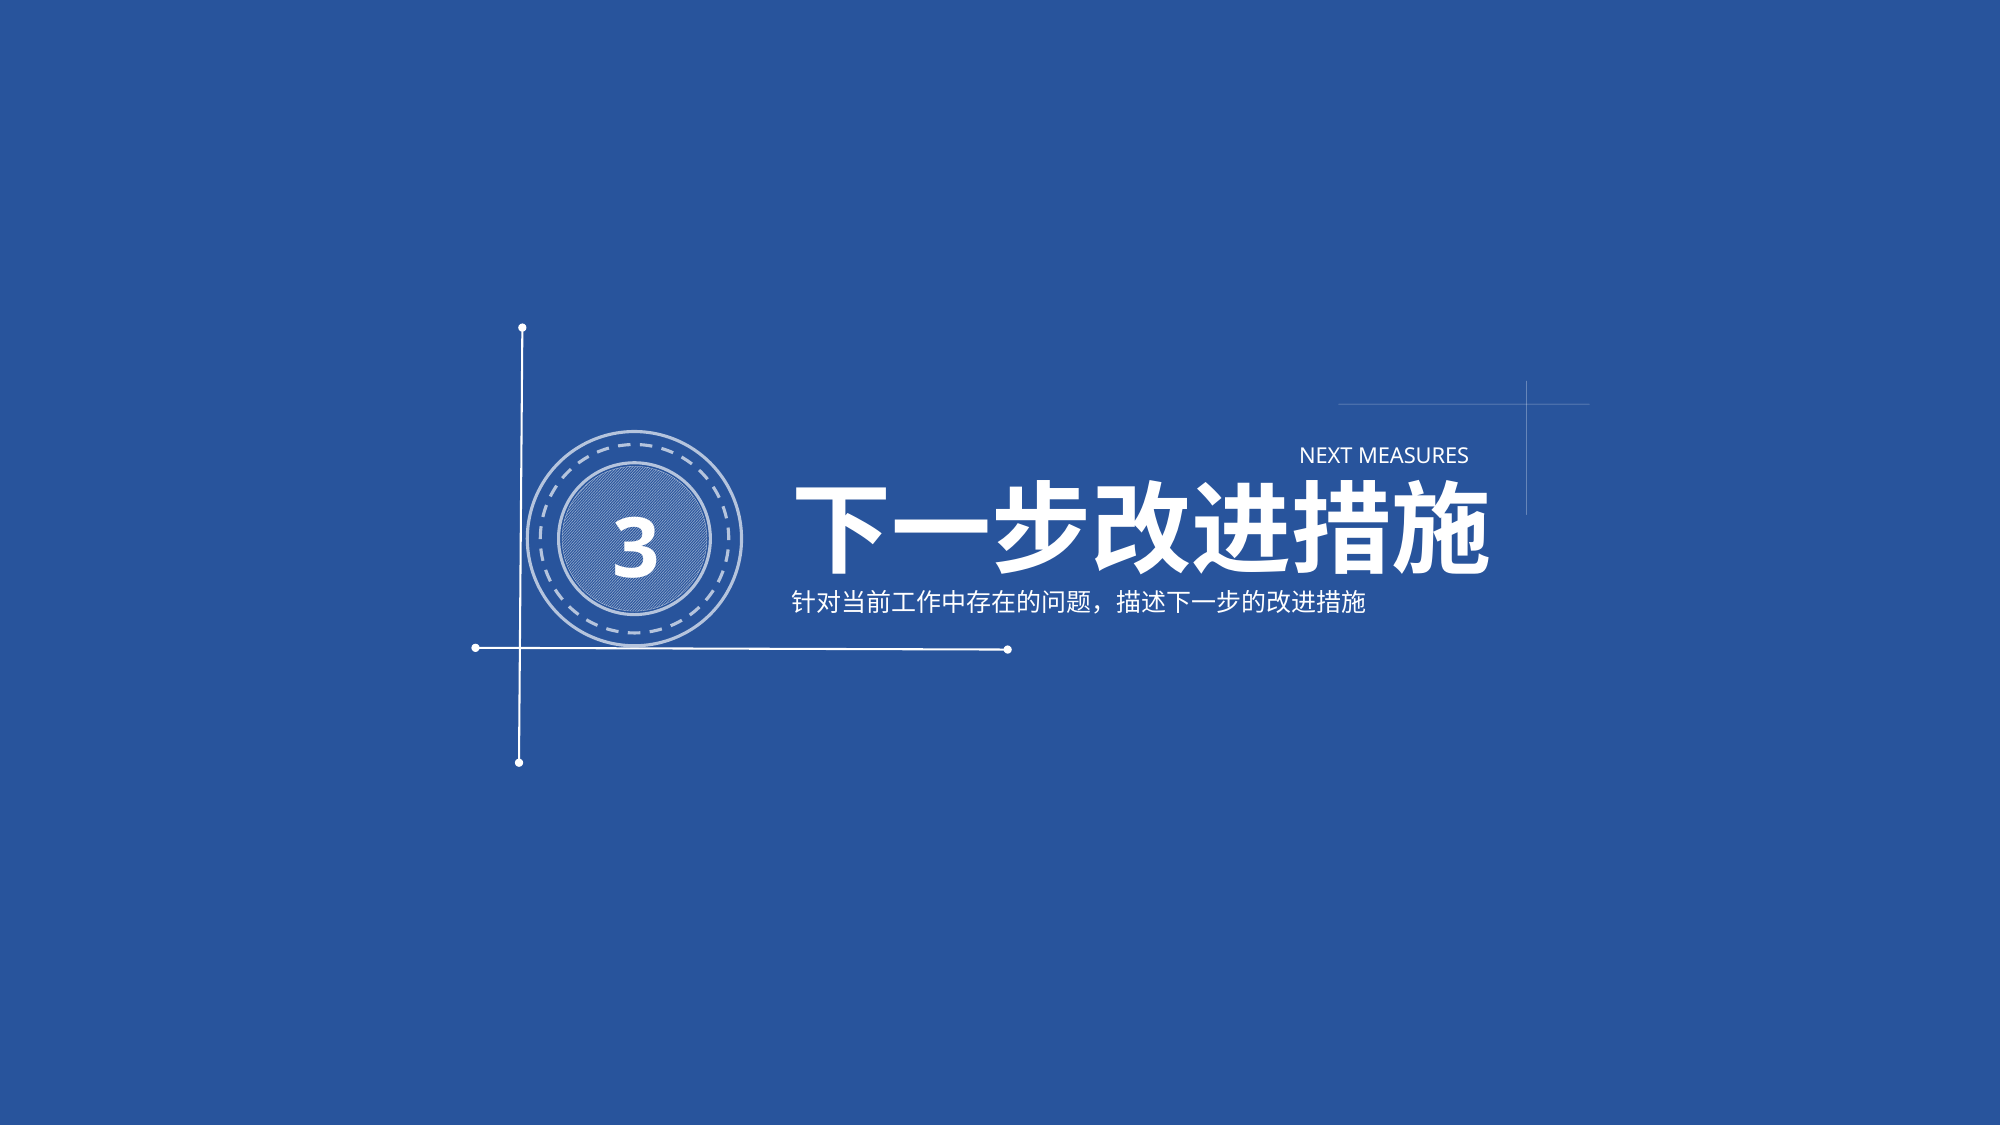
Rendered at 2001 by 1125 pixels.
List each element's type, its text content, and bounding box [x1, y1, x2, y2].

text_box NEXT MEASURES [1284, 434, 1485, 476]
text_box 下一步改进措施 [1008, 458, 1507, 593]
text_box 针对当前工作中存在的问题，描述下一步的改进措施 [1008, 578, 1440, 624]
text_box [475, 327, 1008, 763]
